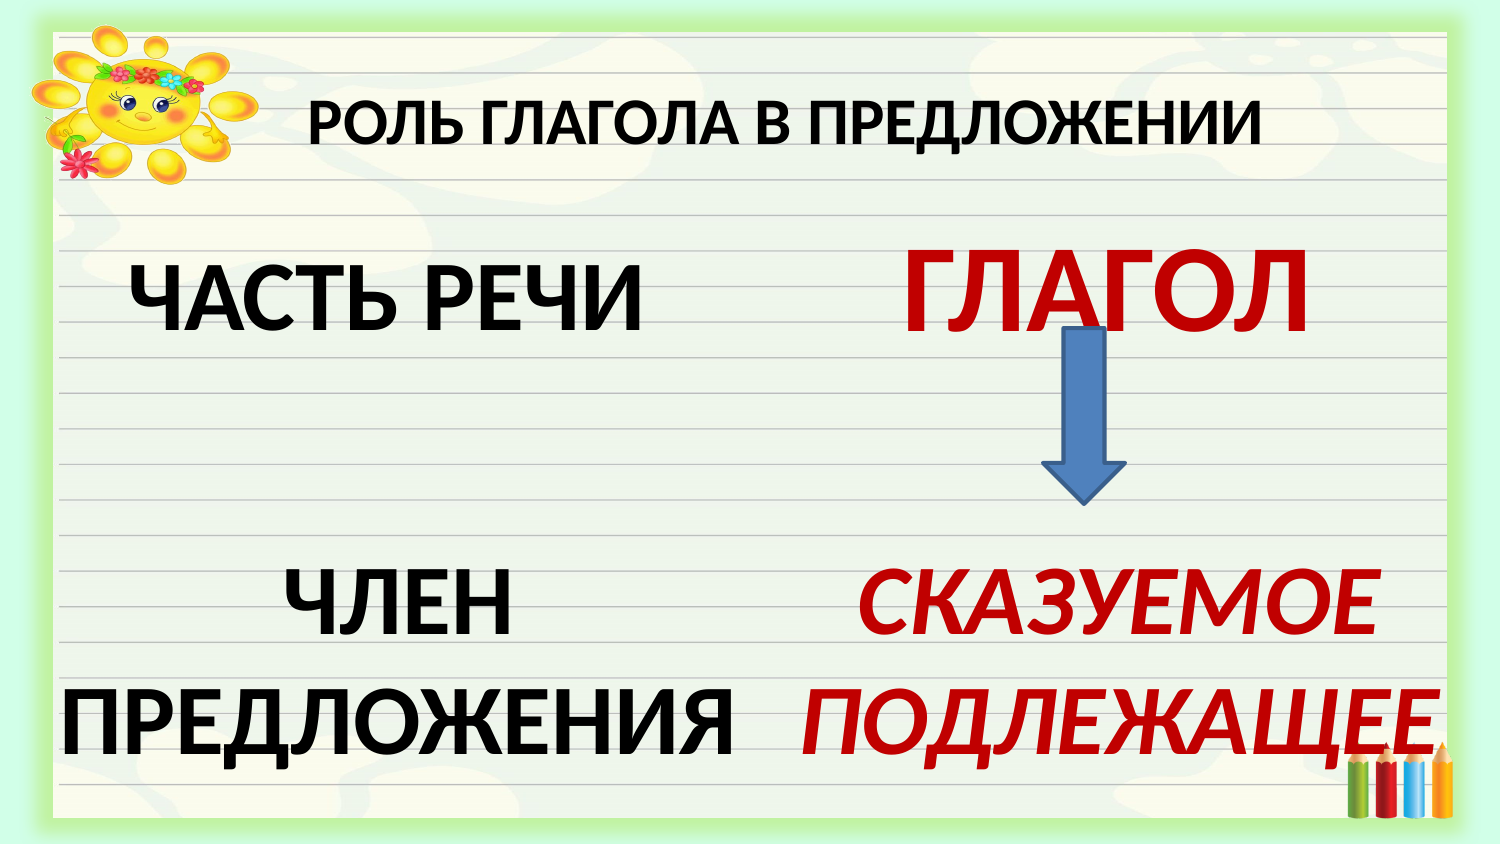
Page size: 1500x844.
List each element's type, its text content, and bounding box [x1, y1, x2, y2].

picture [29, 23, 1447, 527]
picture [53, 782, 1459, 819]
text_box ЧЛЕН ПРЕДЛОЖЕНИЯ [23, 527, 773, 782]
text_box ЧАСТЬ РЕЧИ [58, 222, 715, 358]
text_box РОЛЬ ГЛАГОЛА В ПРЕДЛОЖЕНИИ [292, 70, 1313, 165]
text_box [1041, 326, 1127, 507]
text_box ГЛАГОЛ [820, 199, 1395, 364]
text_box СКАЗУЕМОЕ ПОДЛЕЖАЩЕЕ [773, 527, 1465, 782]
